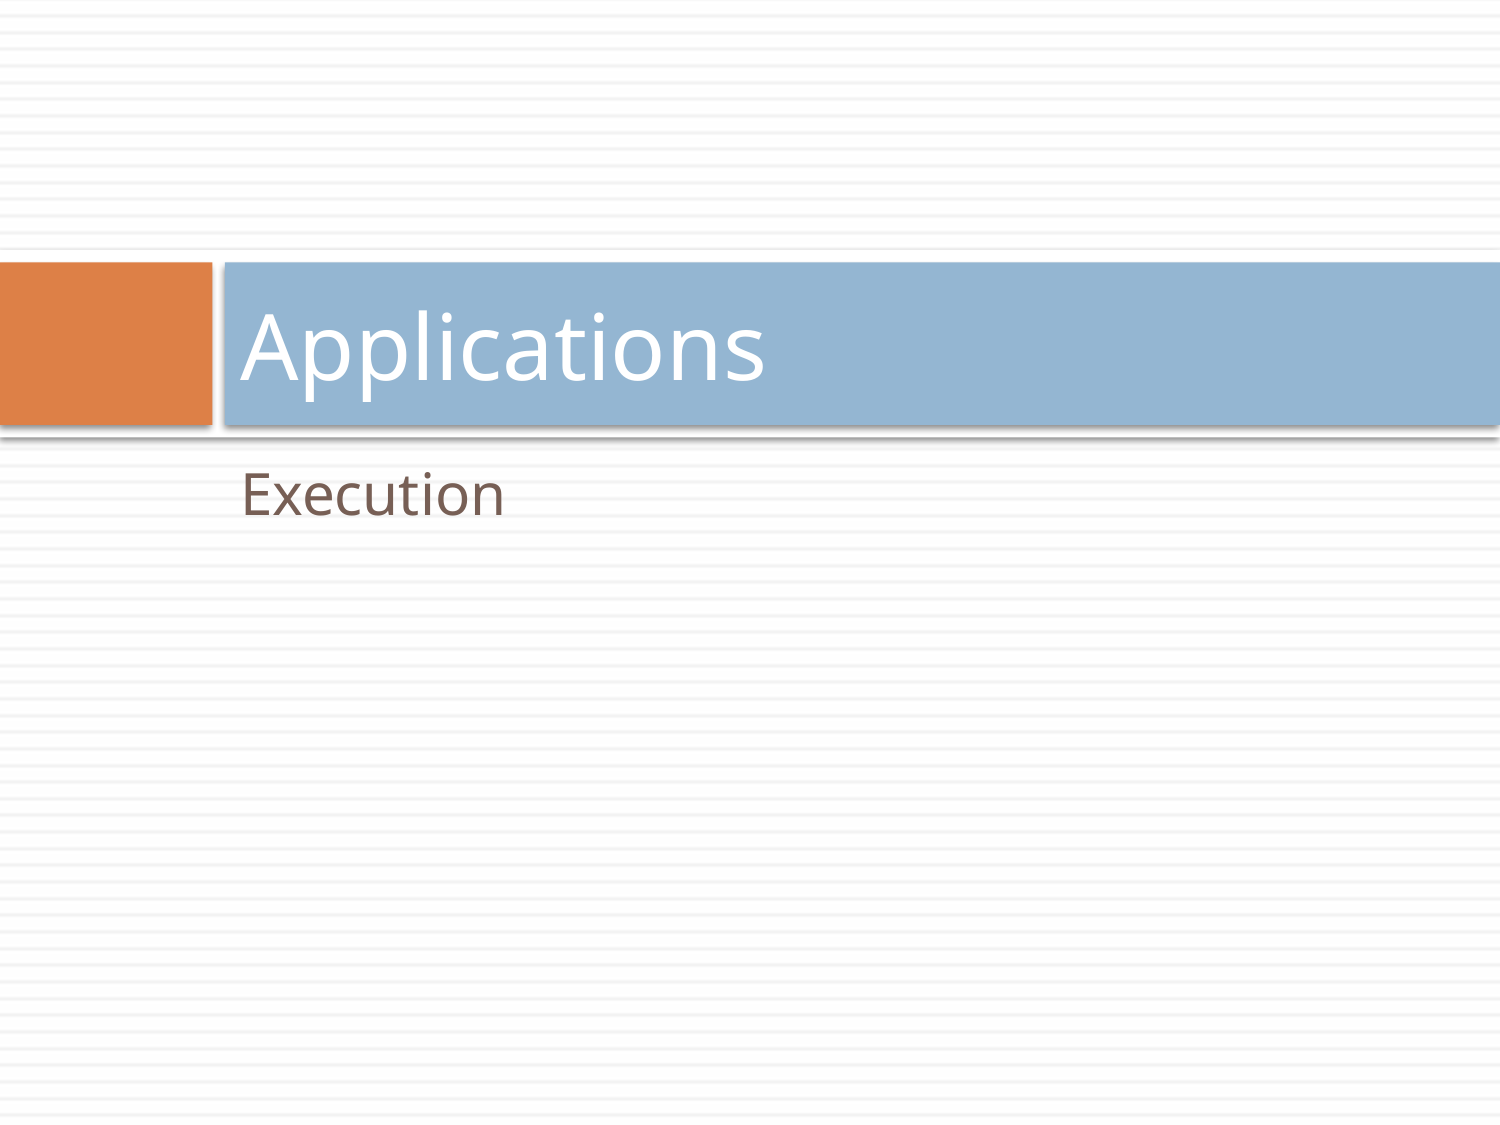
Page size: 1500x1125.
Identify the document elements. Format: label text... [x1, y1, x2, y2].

title Applications [224, 262, 1476, 426]
list Execution [224, 449, 1394, 725]
